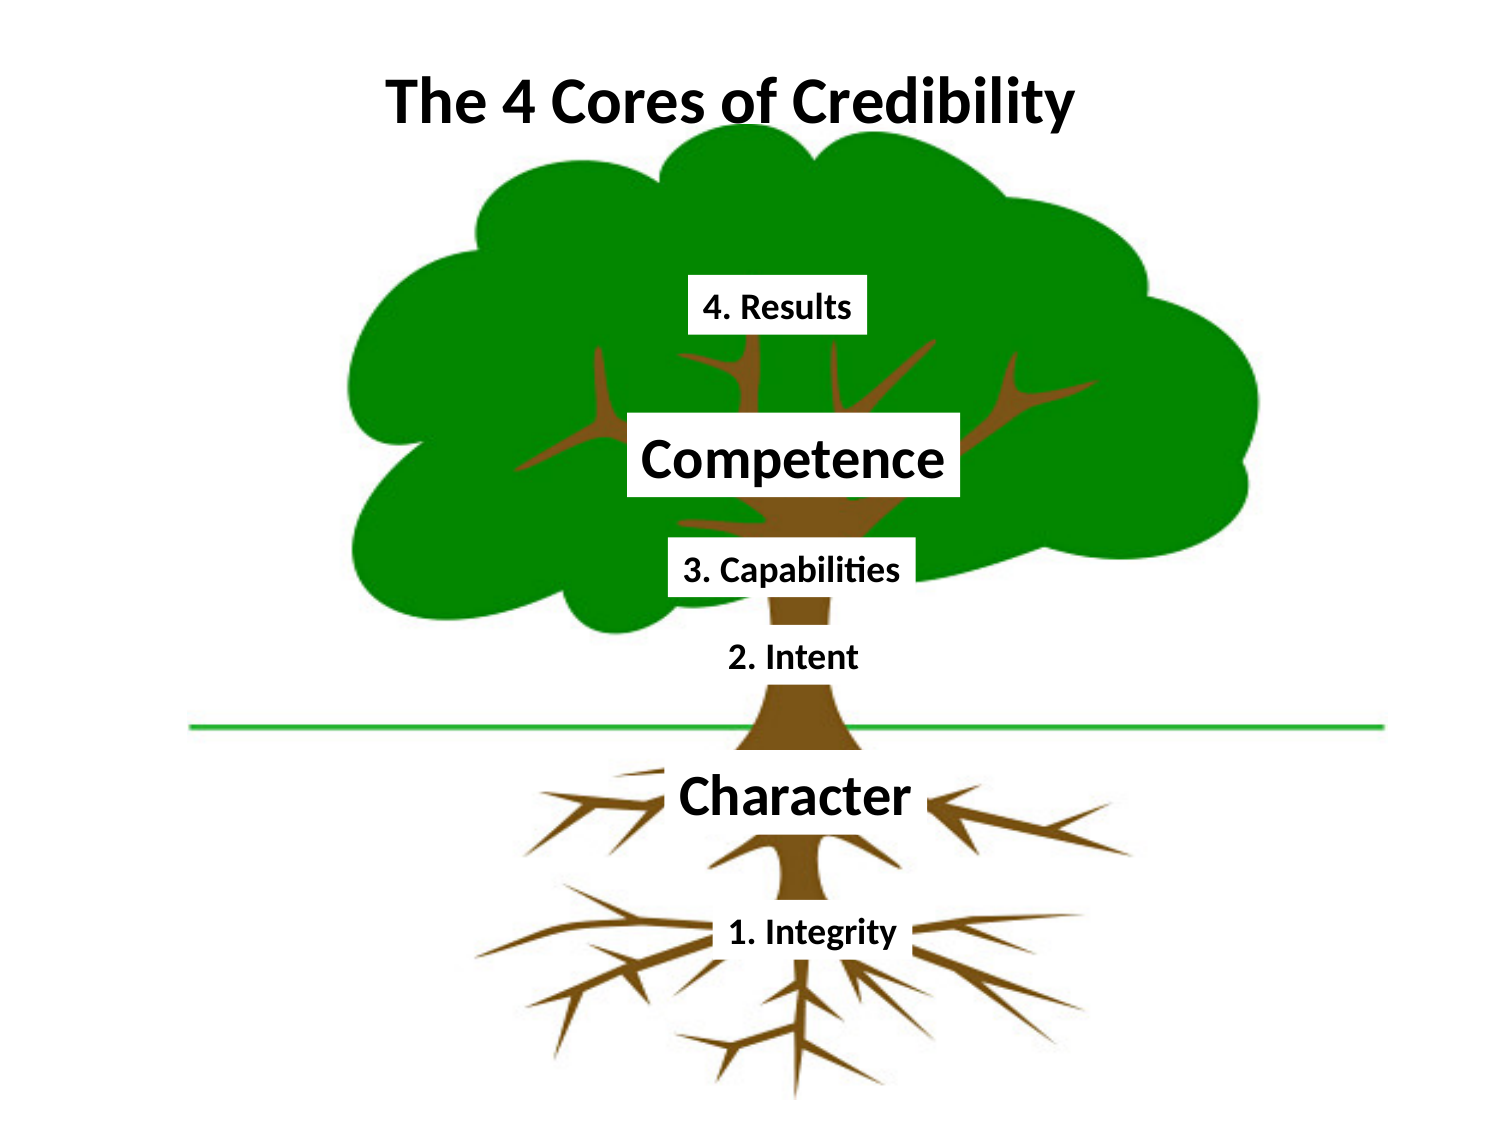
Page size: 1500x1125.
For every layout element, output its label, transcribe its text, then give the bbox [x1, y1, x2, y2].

text_box The 4 Cores of Credibility [99, 49, 1363, 145]
picture [187, 124, 1388, 1101]
